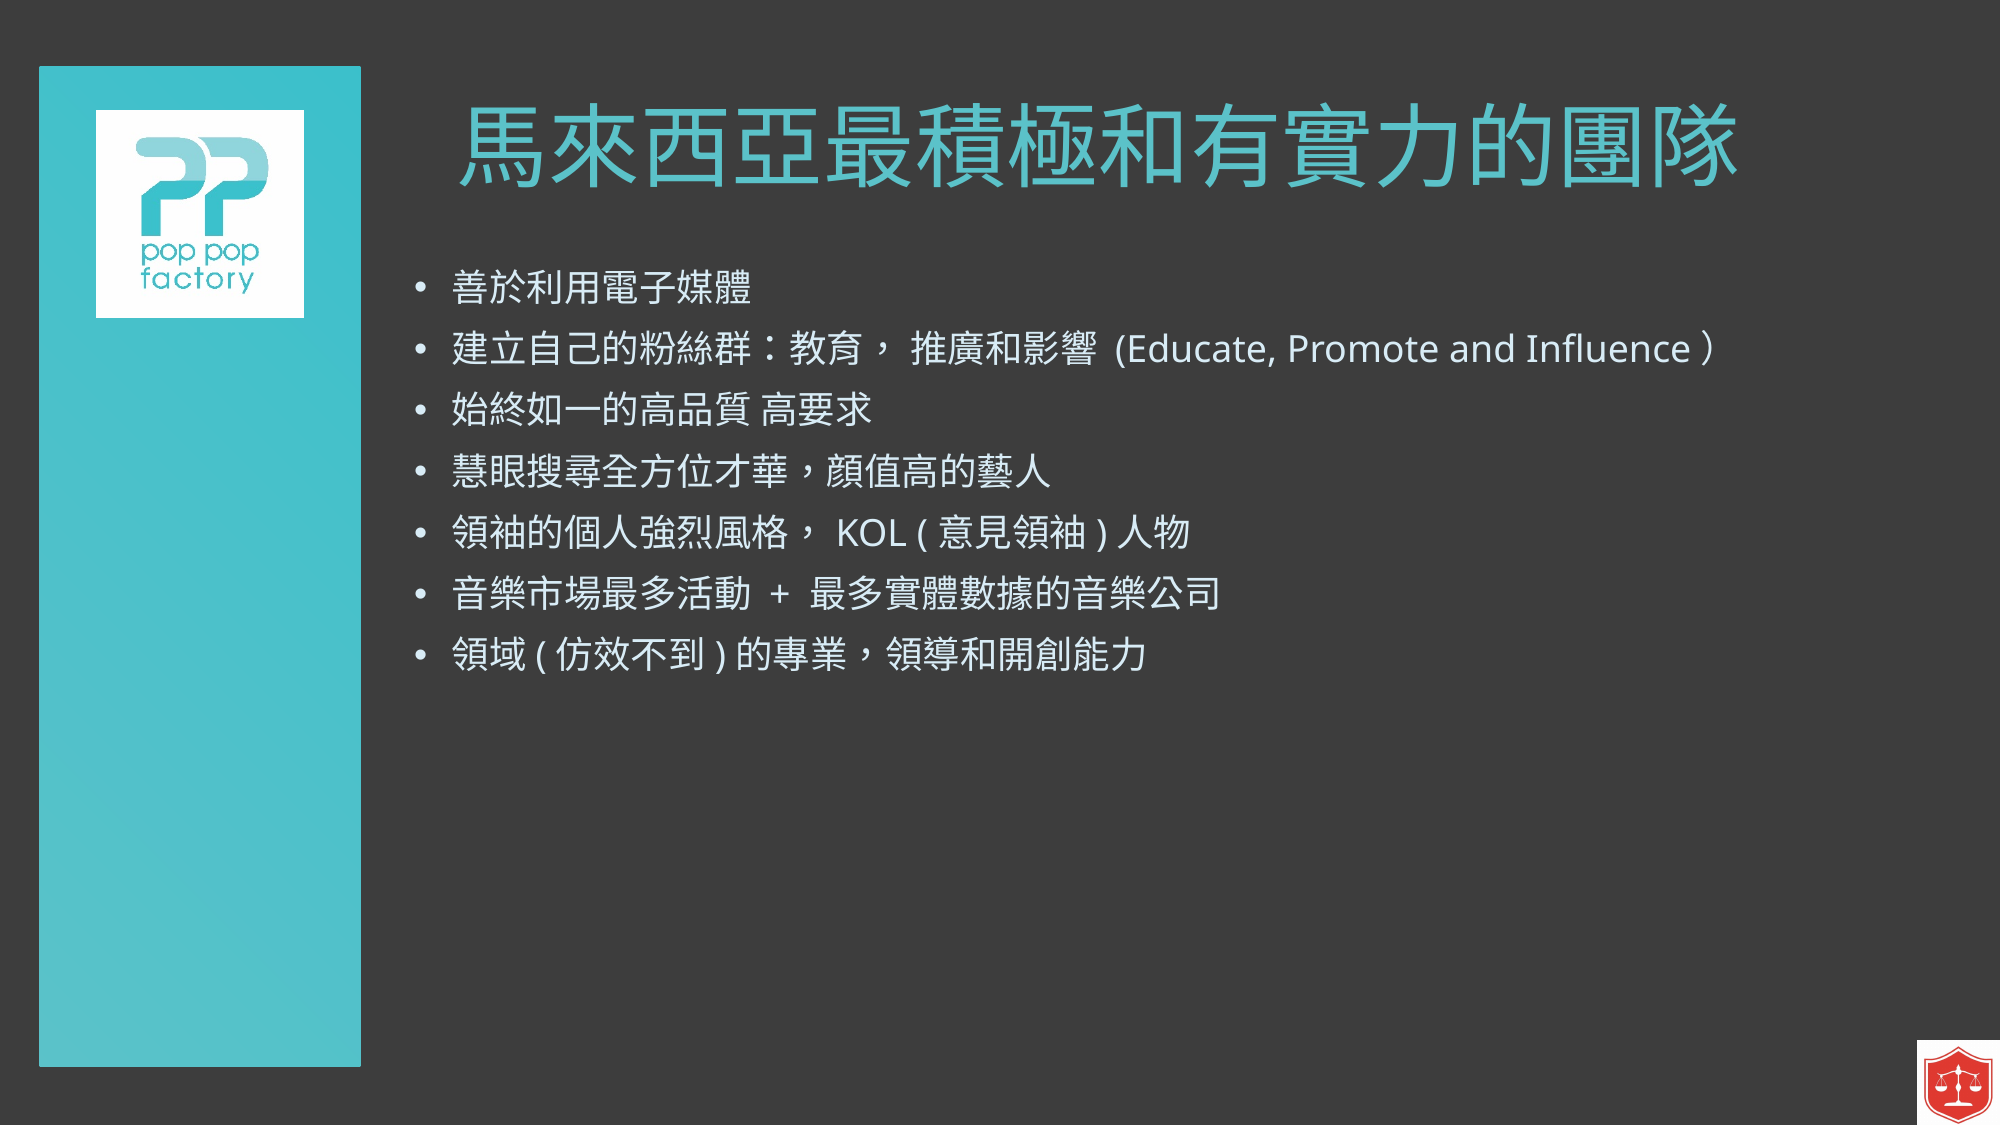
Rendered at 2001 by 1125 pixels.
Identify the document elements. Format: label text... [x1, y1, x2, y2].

list 善於利用電子媒體 建立自己的粉絲群：教育， 推廣和影響 (Educate, Promote and Influence） 始終如一的高品質 高要求 慧眼搜尋全方位才華，顔值高的藝人 領袖的個人強烈風格，KOL (意見領袖)人物 音樂市場最多活動 + 最多實體數據的音樂公司 領域(仿效不到)的專業，領導和開創能力 [399, 261, 1882, 1004]
text_box [39, 66, 361, 1068]
picture [96, 110, 304, 318]
picture [1917, 1040, 2000, 1125]
title 馬來西亞最積極和有實力的團隊 [399, 93, 1794, 244]
